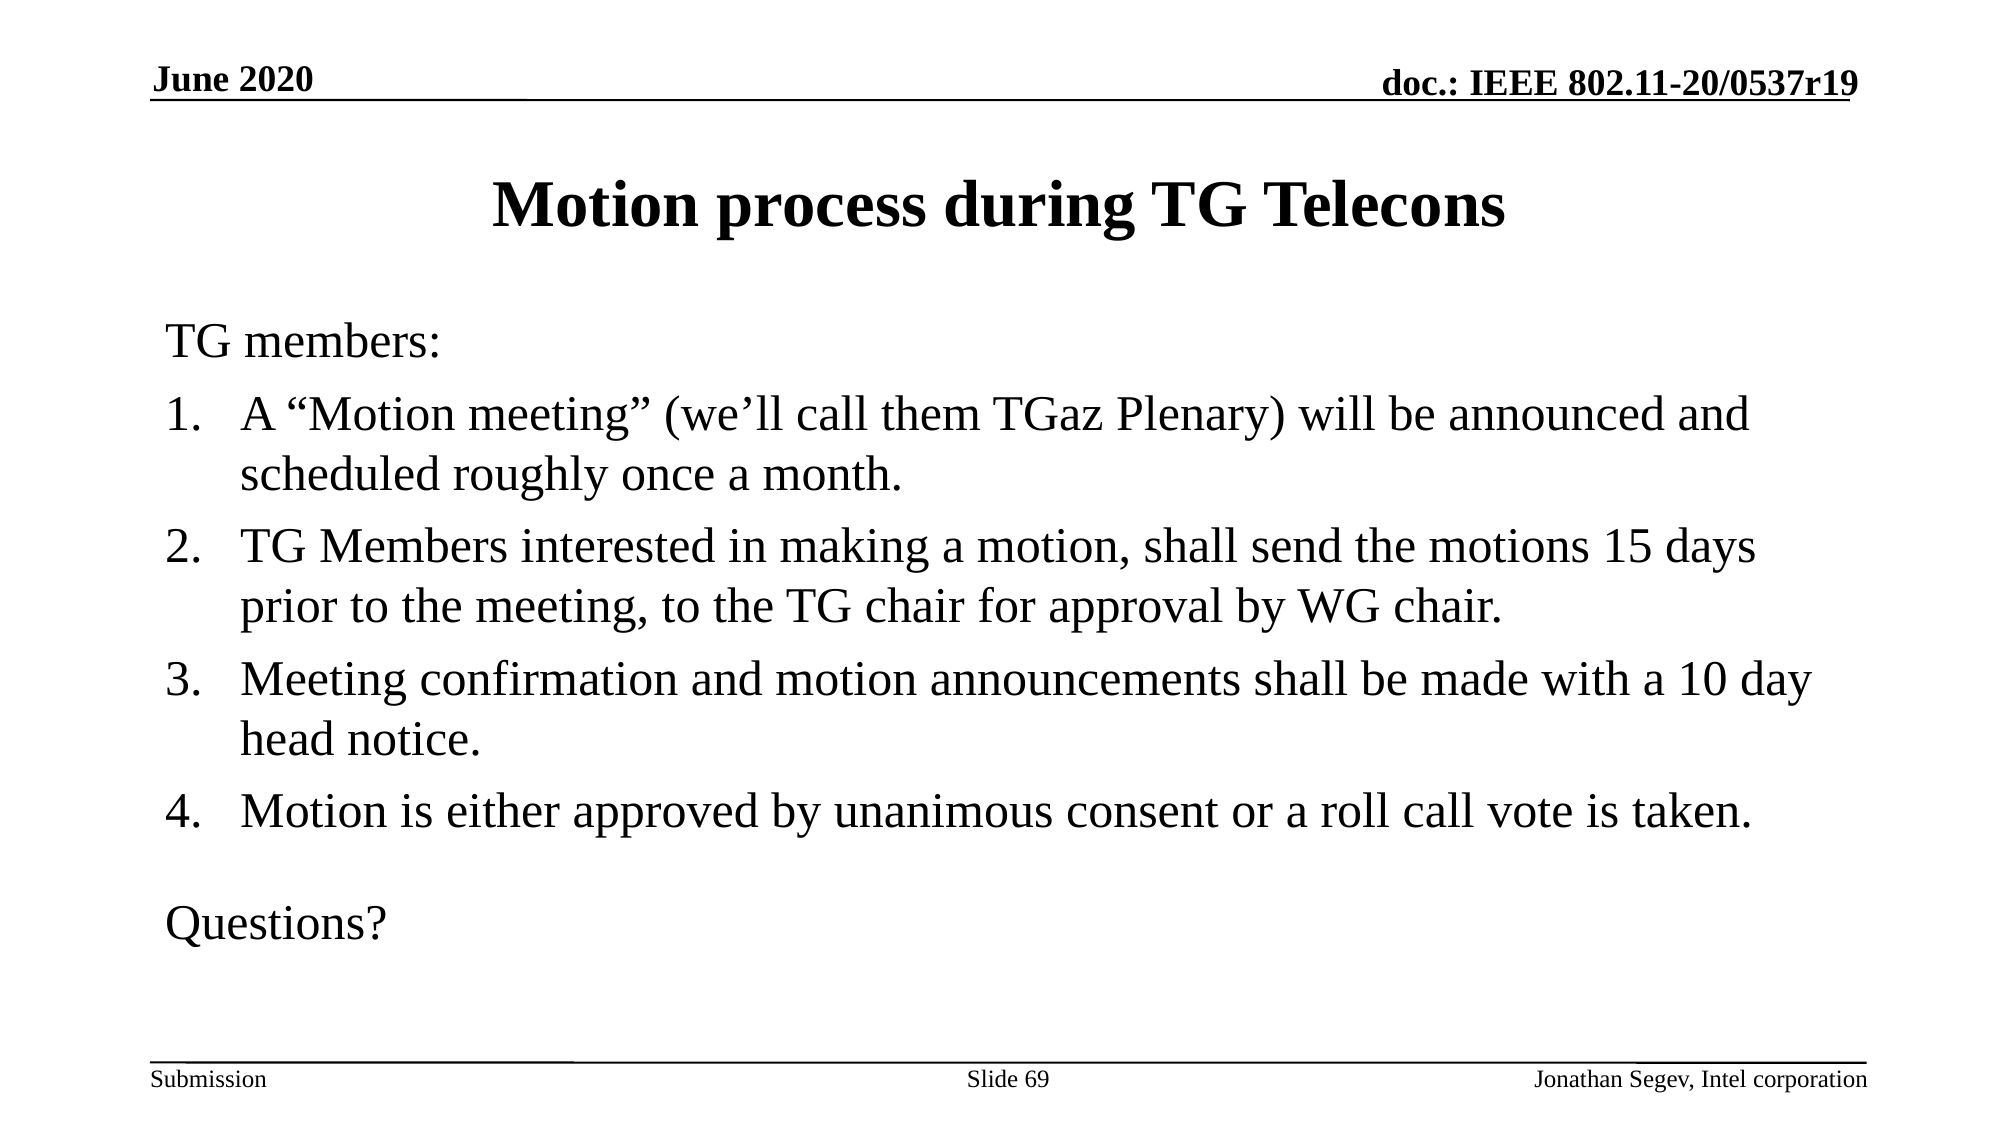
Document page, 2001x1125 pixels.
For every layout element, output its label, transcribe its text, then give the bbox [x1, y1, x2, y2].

title Motion process during TG Telecons [149, 112, 1850, 288]
list TG members: A “Motion meeting” (we’ll call them TGaz Plenary) will be announced and scheduled roughly once a month. TG Members interested in making a motion, shall send the motions 15 days prior to the meeting, to the TG chair for approval by WG chair. Meeting confirmation and motion announcements shall be made with a 10 day head notice. Motion is either approved by unanimous consent or a roll call vote is taken. Questions? [149, 299, 1850, 1000]
footer Jonathan Segev, Intel corporation [1171, 1061, 1869, 1093]
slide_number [152, 54, 563, 100]
slide_number Slide 69 [950, 1061, 1067, 1123]
